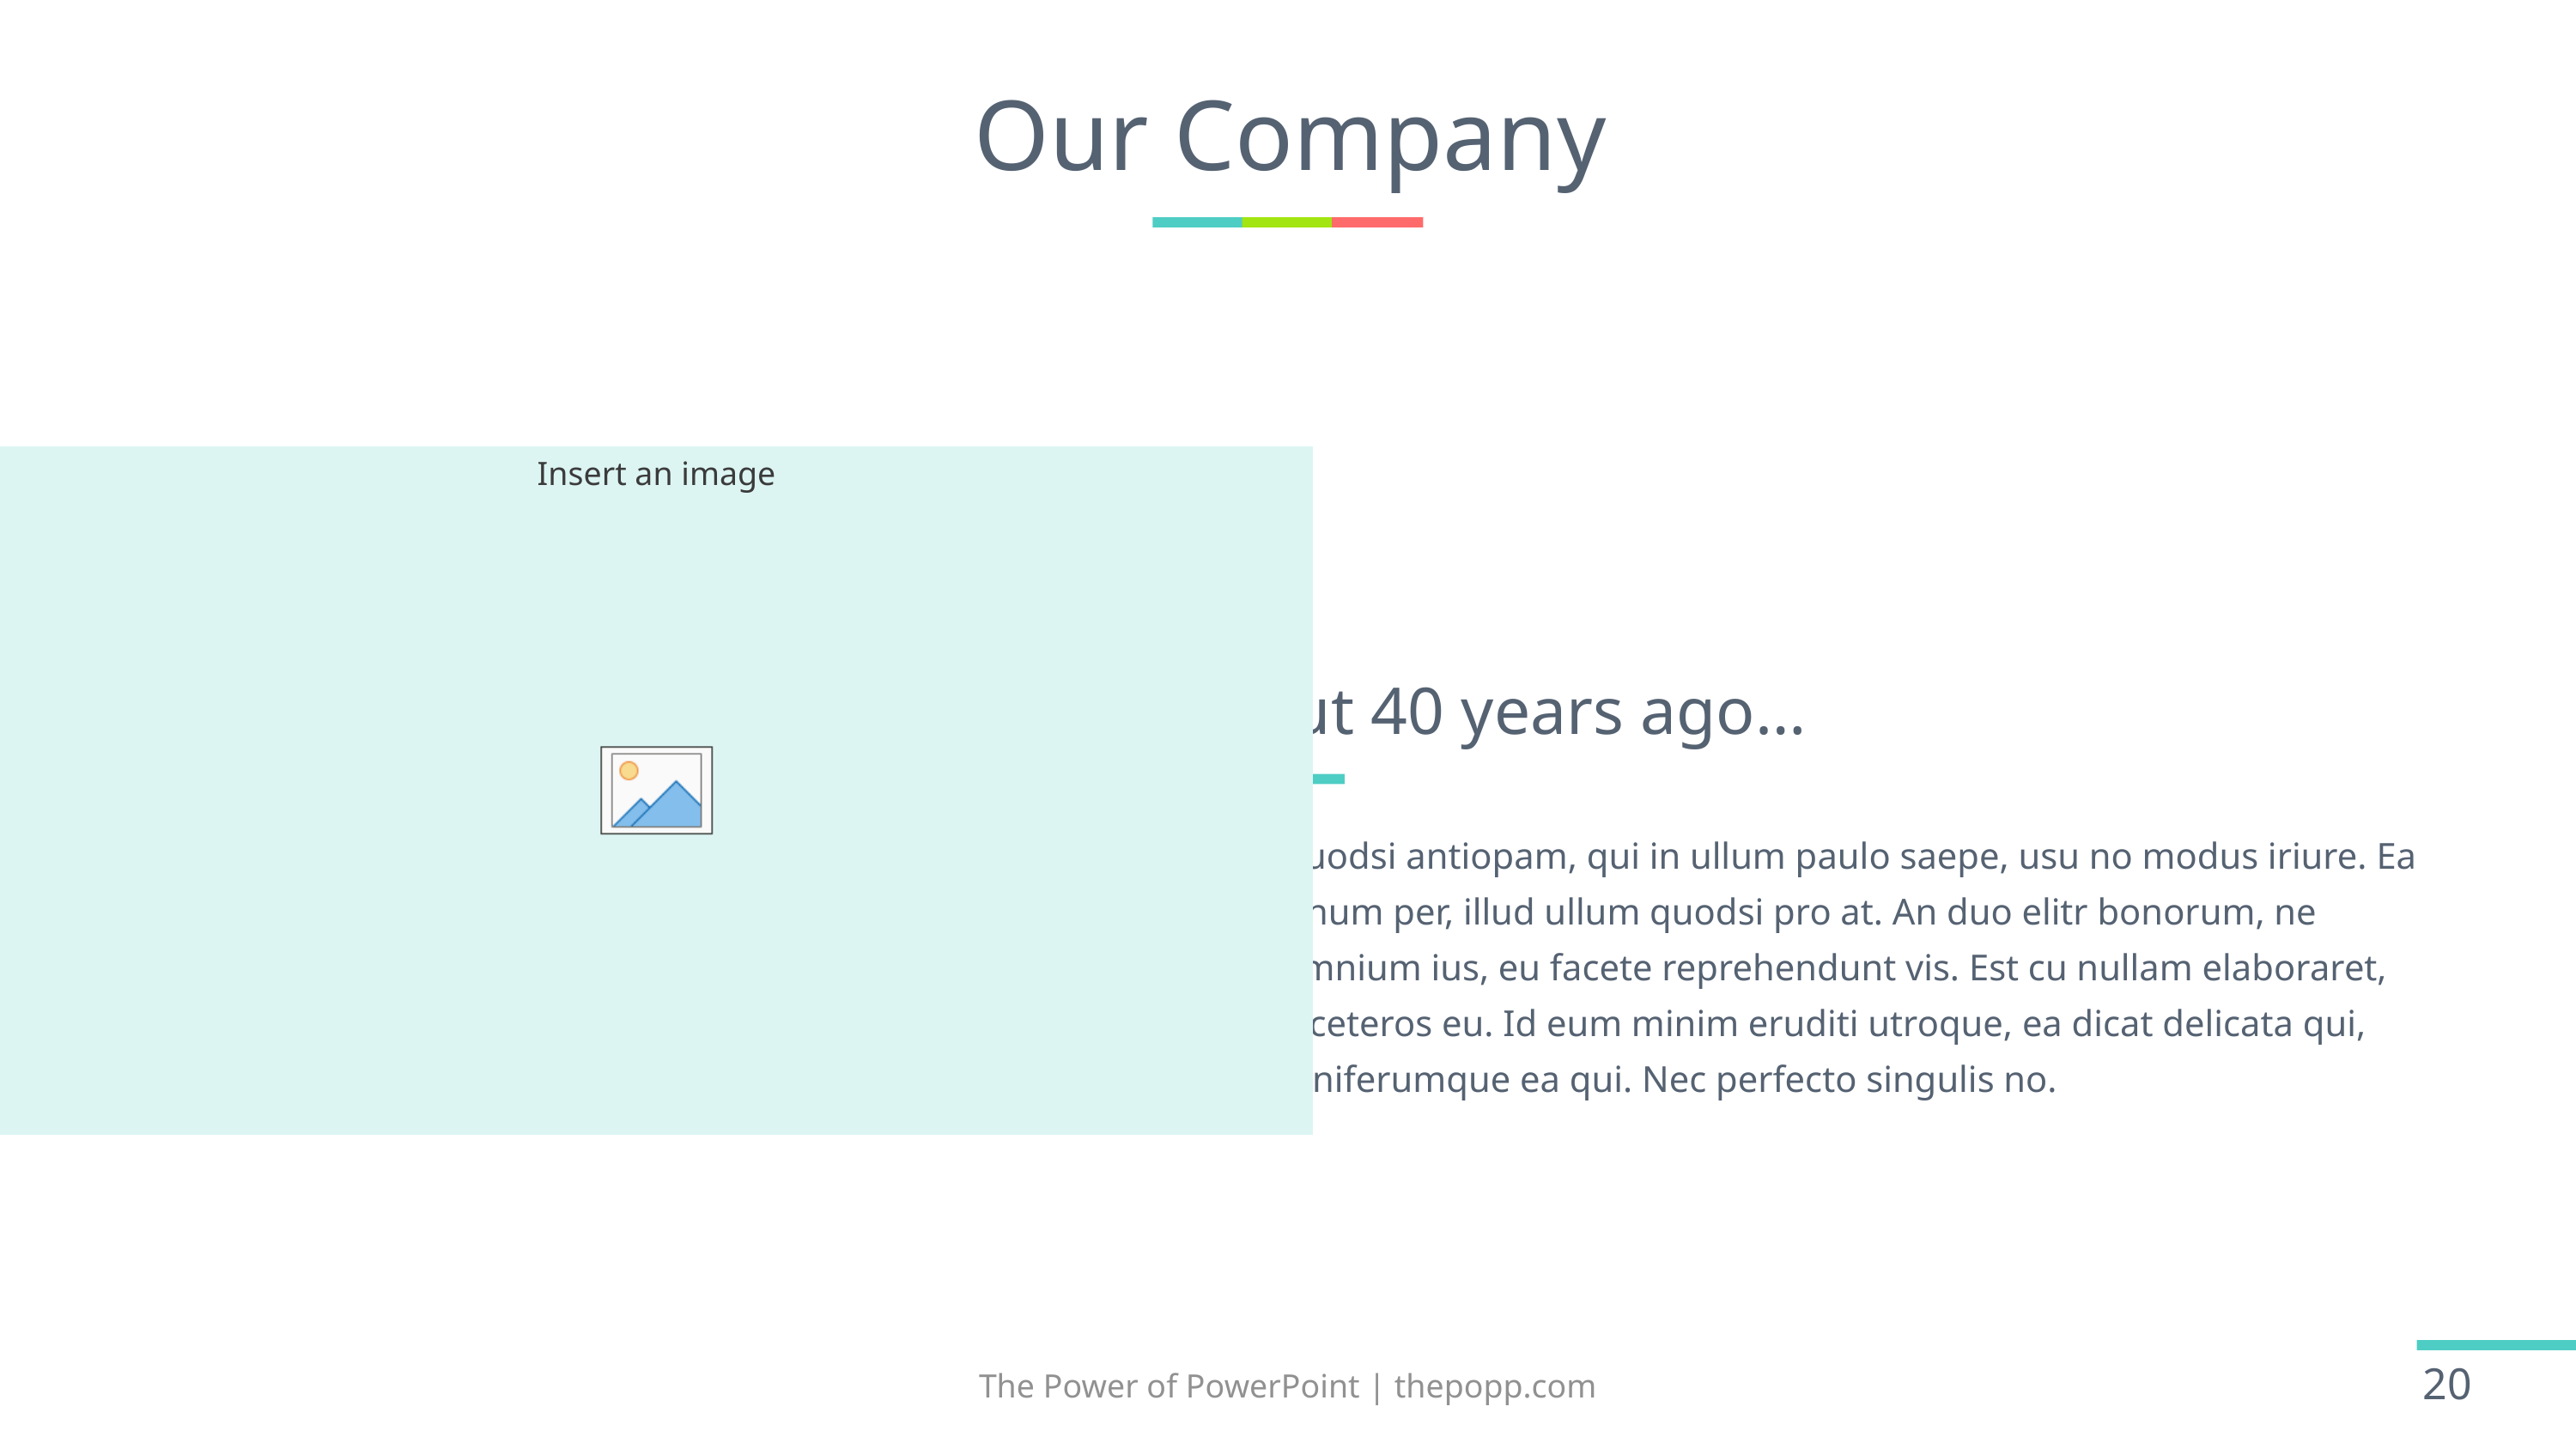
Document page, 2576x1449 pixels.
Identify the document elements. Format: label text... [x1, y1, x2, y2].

picture [0, 446, 1314, 1135]
list Vel an quodsi antiopam, qui in ullum paulo saepe, usu no modus iriure. Ea sale alienum per, illud ullum quodsi pro at. An duo elitr bonorum, ne modo omnium ius, eu facete reprehendunt vis. Est cu nullam elaboraret, vis case ceteros eu. Id eum minim eruditi utroque, ea dicat delicata qui, iusto signiferumque ea qui. Nec perfecto singulis no. [1314, 814, 2433, 1135]
list About 40 years ago… [1314, 656, 2433, 761]
title Our Company [69, 49, 2512, 230]
slide_number 20 [2409, 1351, 2576, 1421]
footer The Power of PowerPoint | thepopp.com [853, 1349, 1723, 1427]
